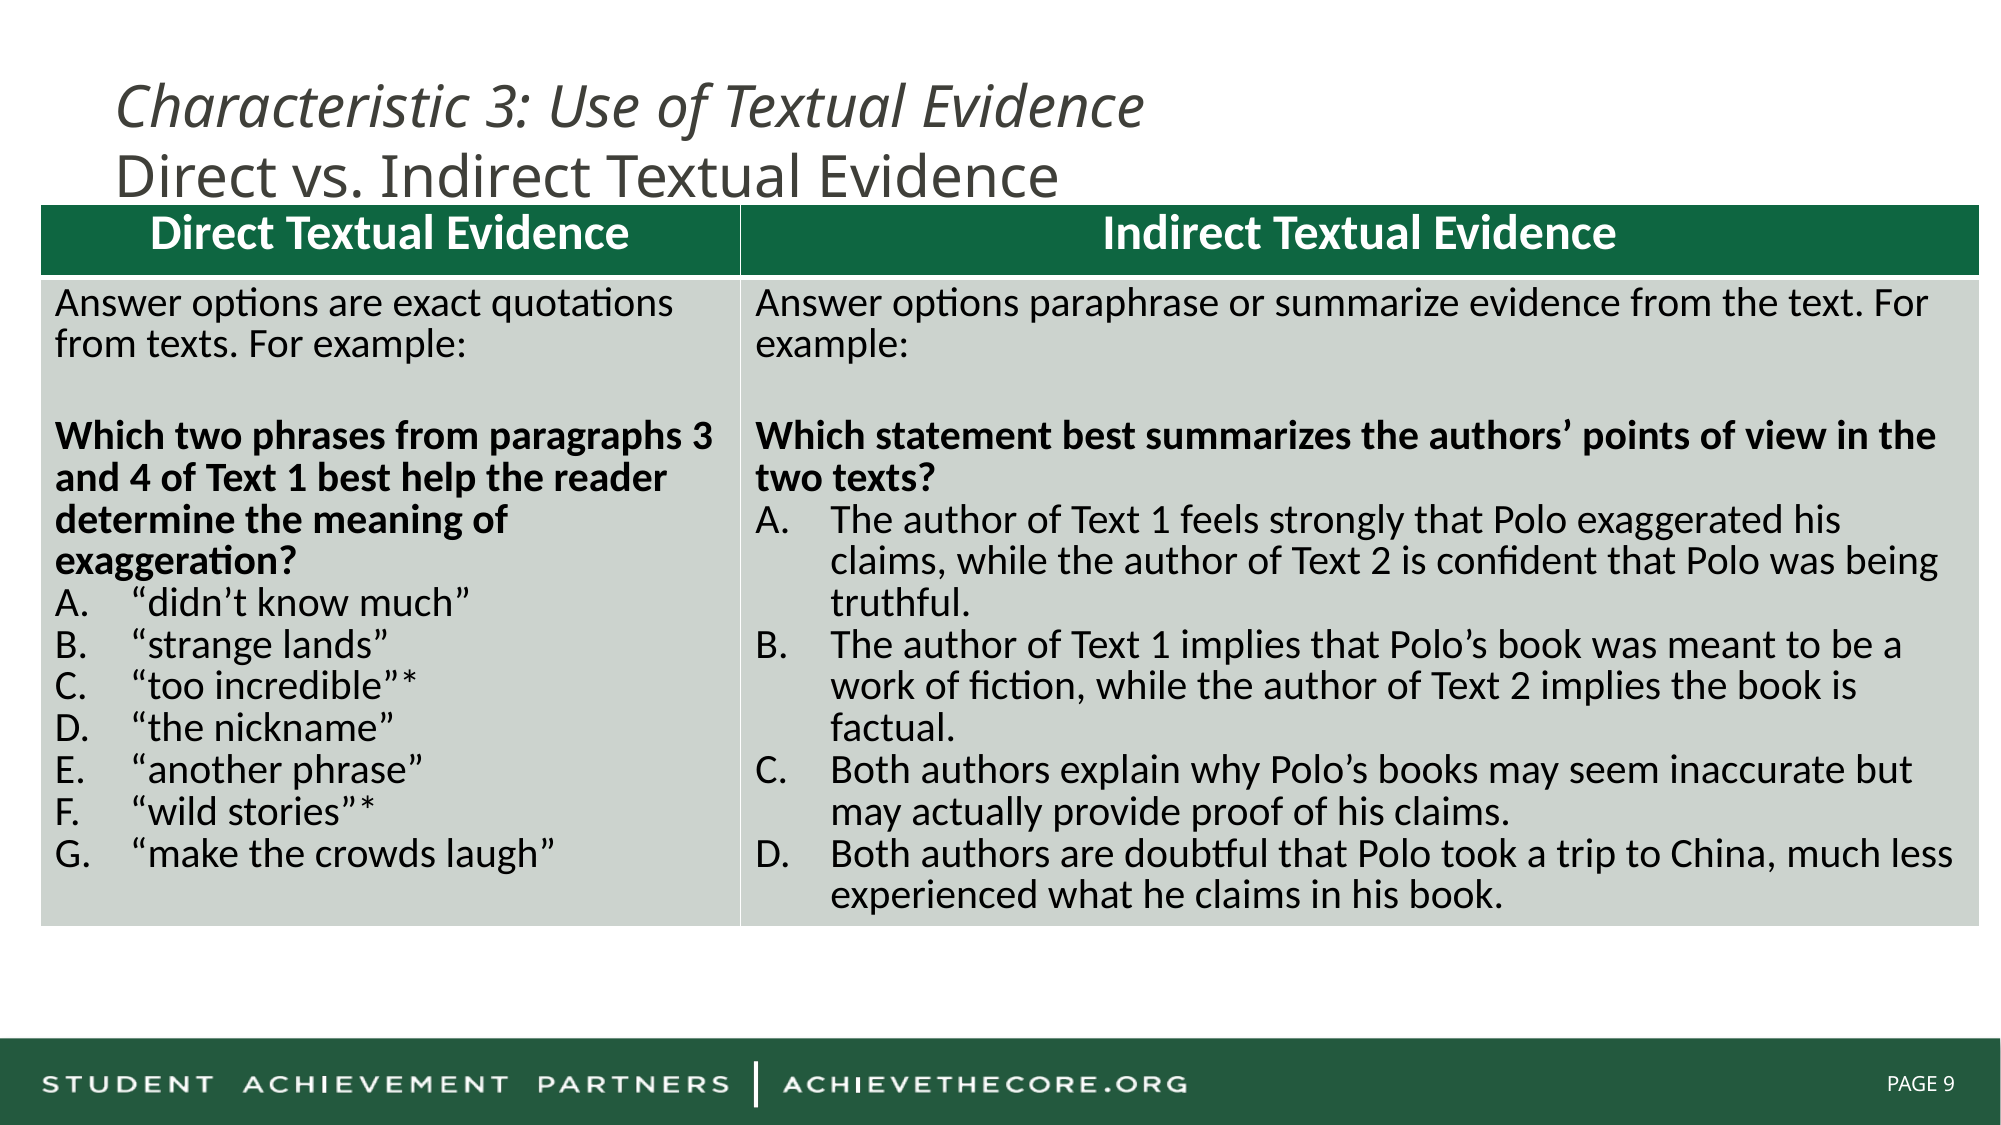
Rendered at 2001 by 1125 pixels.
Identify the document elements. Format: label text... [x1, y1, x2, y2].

table_header Direct Textual Evidence [41, 205, 740, 275]
table_header Indirect Textual Evidence [741, 205, 1979, 275]
title Characteristic 3: Use of Textual Evidence Direct vs. Indirect Textual Evidence [99, 45, 1900, 203]
table_cell Answer options are exact quotations from texts. For example: Which two phrases from paragraphs 3 and 4 of Text 1 best help the reader determine the meaning of exaggeration? “didn’t know much” “strange lands” “too incredible”* “the nickname” “another phrase” “wild stories”* “make the crowds laugh” [41, 280, 740, 926]
table_cell Answer options paraphrase or summarize evidence from the text. For example: Which statement best summarizes the authors’ points of view in the two texts? The author of Text 1 feels strongly that Polo exaggerated his claims, while the author of Text 2 is confident that Polo was being truthful. The author of Text 1 implies that Polo’s book was meant to be a work of fiction, while the author of Text 2 implies the book is factual. Both authors explain why Polo’s books may seem inaccurate but may actually provide proof of his claims. Both authors are doubtful that Polo took a trip to China, much less experienced what he claims in his book. [741, 280, 1979, 926]
